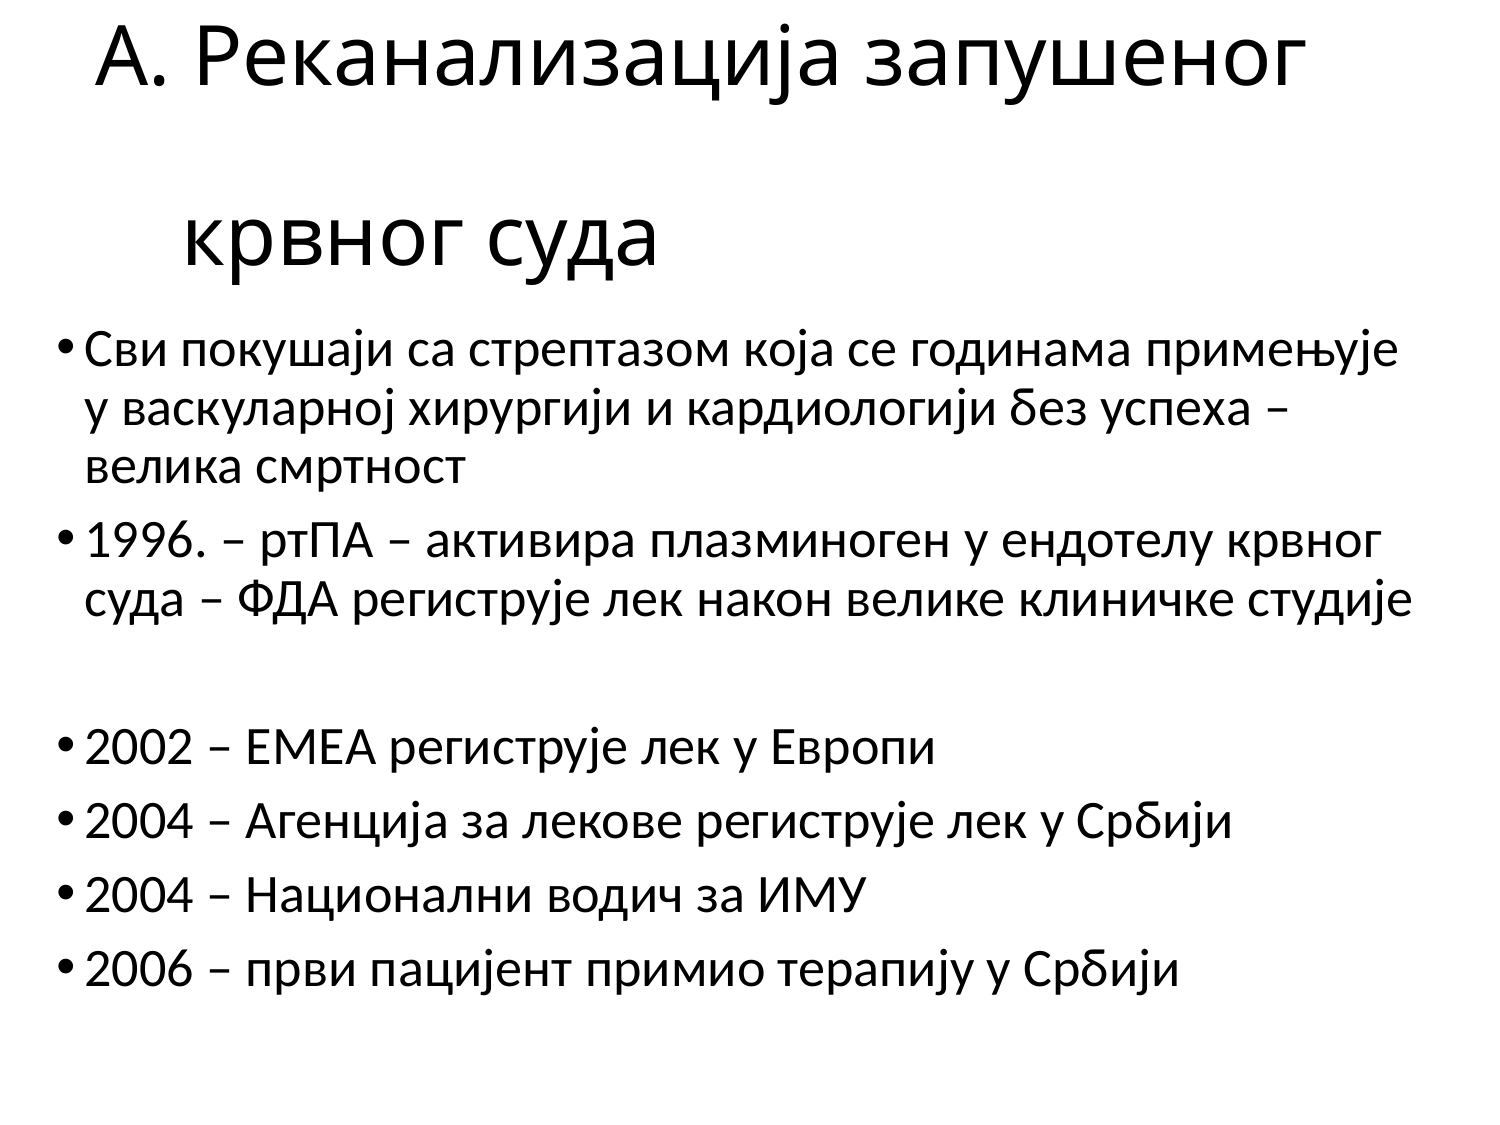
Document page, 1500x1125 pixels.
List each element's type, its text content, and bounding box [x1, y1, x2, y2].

title А. Реканализација запушеног крвног суда [79, 31, 1500, 266]
list Сви покушаји са стрептазом која се годинама примењује у васкуларној хирургији и кардиологији без успеха – велика смртност 1996. – ртПА – активира плазминоген у ендотелу крвног суда – ФДА региструје лек након велике клиничке студије 2002 – ЕМЕА региструје лек у Европи 2004 – Агенција за лекове региструје лек у Србији 2004 – Национални водич за ИМУ 2006 – први пацијент примио терапију у Србији [41, 312, 1451, 1083]
